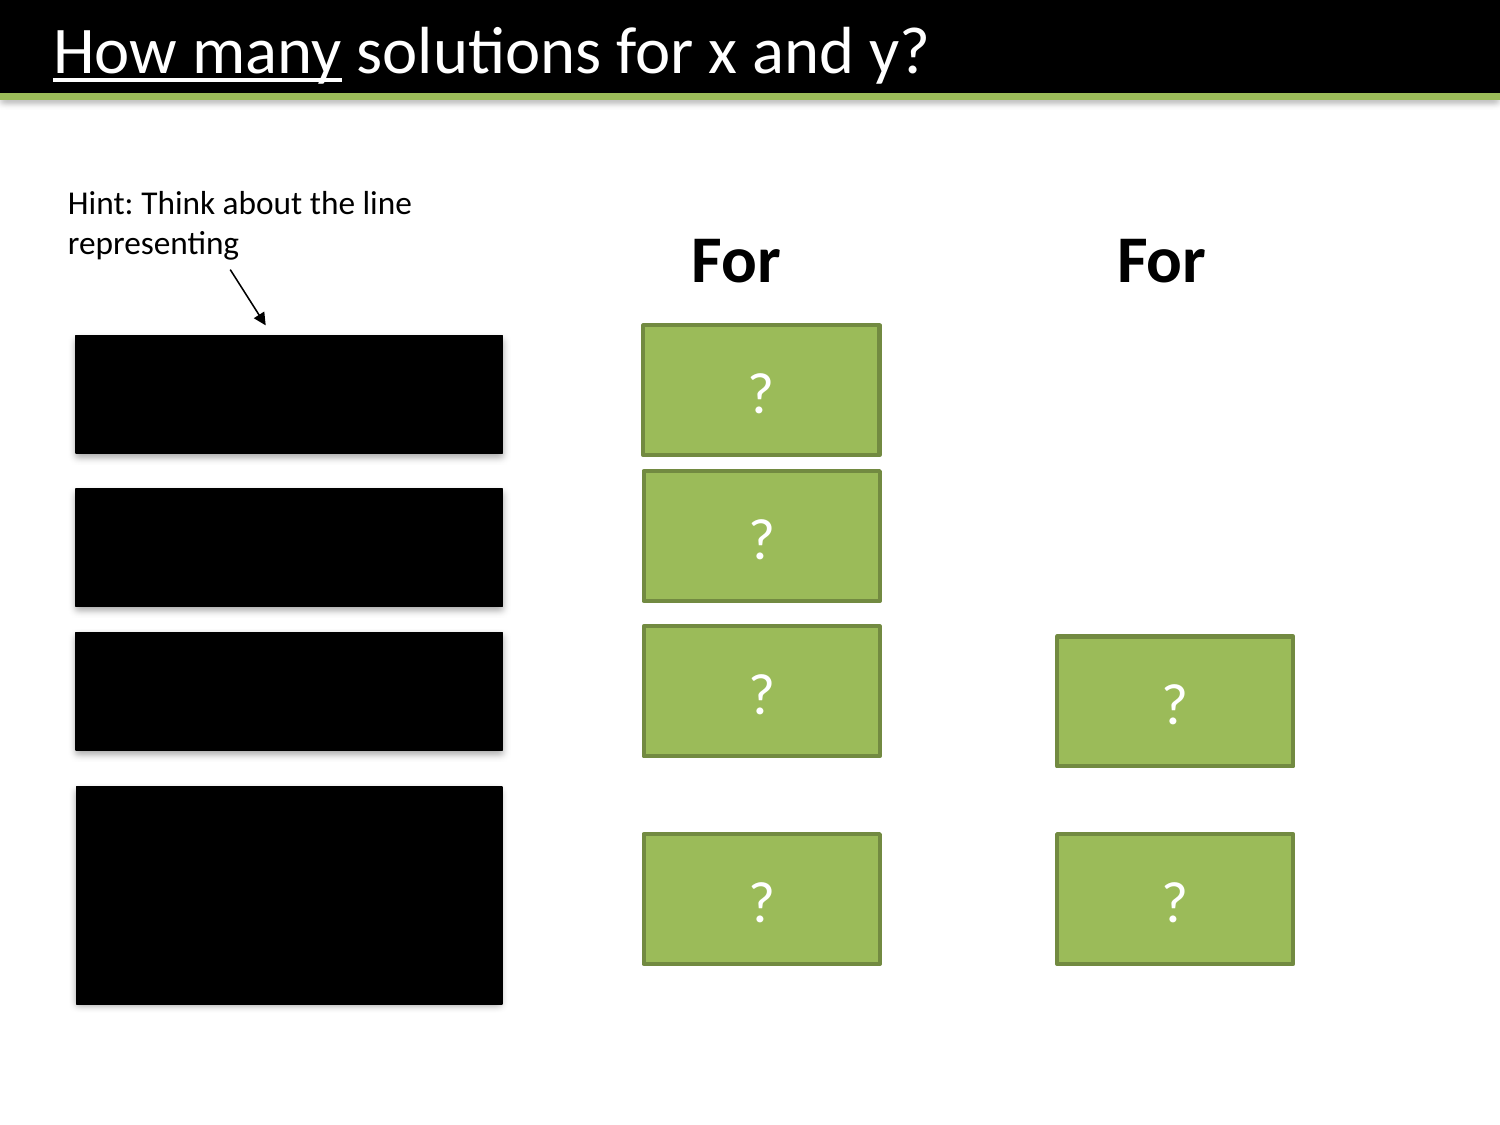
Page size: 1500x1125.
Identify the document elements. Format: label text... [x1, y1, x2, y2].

text_box 1 [655, 457, 857, 463]
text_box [0, 0, 1500, 99]
text_box ? [641, 323, 882, 457]
text_box 1 [667, 966, 868, 971]
text_box ? [642, 624, 882, 758]
text_box ? [642, 832, 882, 966]
text_box ? [1055, 832, 1295, 966]
text_box ? [642, 469, 882, 603]
text_box ? [1055, 634, 1295, 768]
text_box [229, 269, 266, 326]
